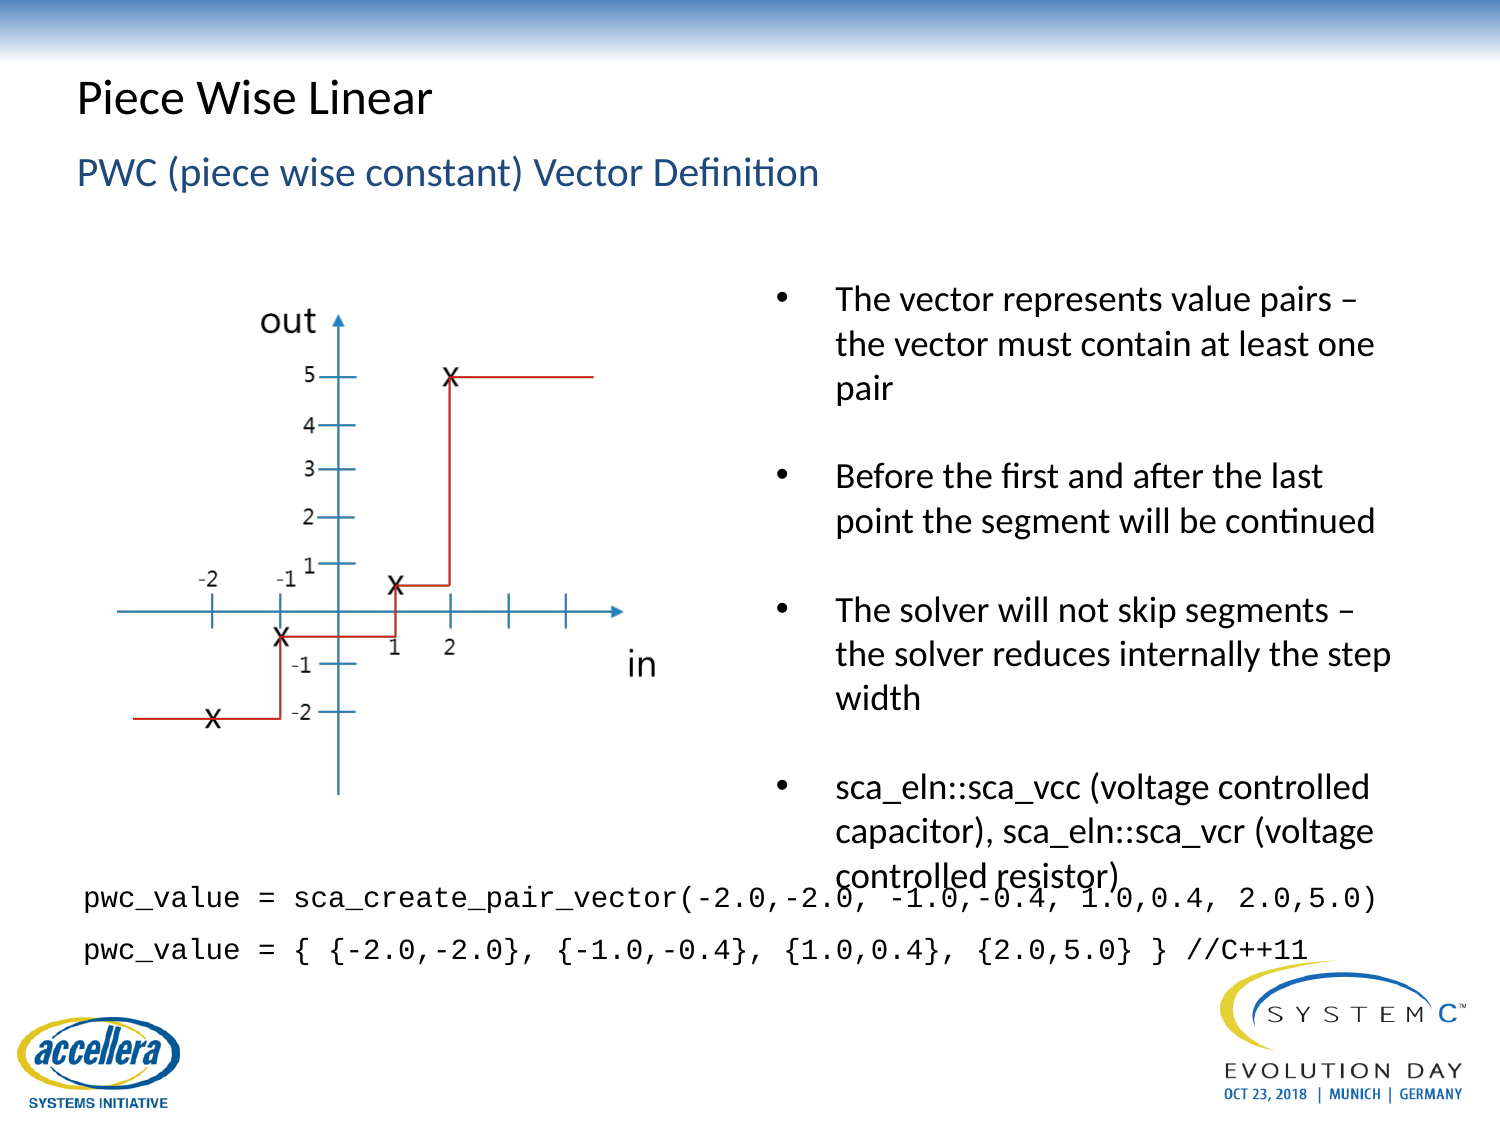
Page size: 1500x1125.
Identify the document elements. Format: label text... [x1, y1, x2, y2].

list PWC (piece wise constant) Vector Definition [76, 134, 1424, 206]
text_box pwc_value = sca_create_pair_vector(-2.0,-2.0, -1.0,-0.4, 1.0,0.4, 2.0,5.0) pwc_value = { {-2.0,-2.0}, {-1.0,-0.4}, {1.0,0.4}, {2.0,5.0} } //C++11 [68, 853, 1424, 973]
title Piece Wise Linear [76, 59, 1424, 131]
picture [17, 1017, 180, 1108]
picture [1211, 957, 1474, 1111]
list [117, 288, 682, 795]
list The vector represents value pairs – the vector must contain at least one pair Before the first and after the last point the segment will be continued The solver will not skip segments – the solver reduces internally the step width sca_eln::sca_vcc (voltage controlled capacitor), sca_eln::sca_vcr (voltage controlled resistor) [760, 267, 1424, 853]
